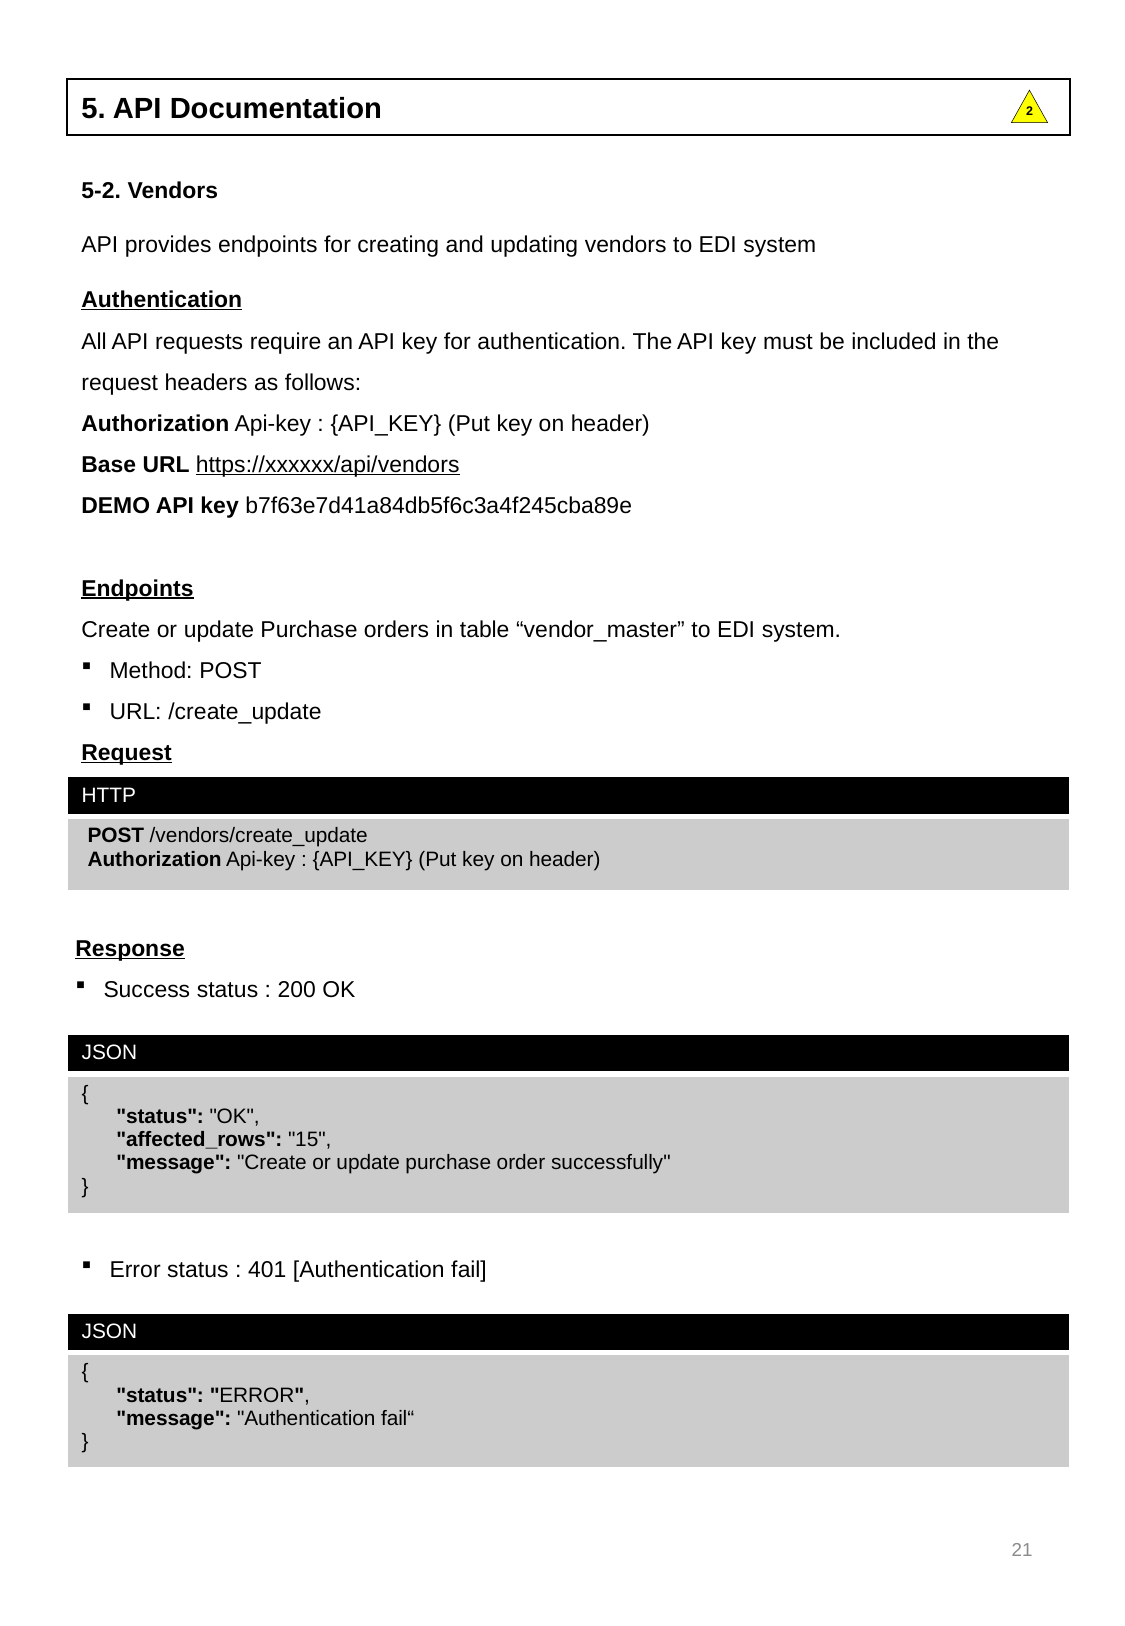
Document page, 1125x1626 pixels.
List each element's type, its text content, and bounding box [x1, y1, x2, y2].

text_box 5. API Documentation [66, 78, 1071, 136]
text_box Response Success status : 200 OK [60, 912, 1065, 1010]
table_header HTTP [68, 777, 1069, 814]
table_cell POST /vendors/create_update Authorization Api-key : {API_KEY} (Put key on header) [68, 819, 1069, 890]
text_box API provides endpoints for creating and updating vendors to EDI system Authentication All API requests require an API key for authentication. The API key must be included in the request headers as follows: Authorization Api-key : {API_KEY} (Put key on header) Base URL https://xxxxxx/api/vendors DEMO API key b7f63e7d41a84db5f6c3a4f245cba89e Endpoints Create or update Purchase orders in table “vendor_master” to EDI system. Method: POST URL: /create_update Request [66, 222, 1071, 776]
text_box 5-2. Vendors [66, 168, 1071, 211]
text_box 2 [1009, 88, 1050, 124]
table_header JSON [68, 1314, 1069, 1350]
table_cell { "status": "ERROR", "message": "Authentication fail“ } [68, 1355, 1069, 1467]
table_header JSON [68, 1035, 1069, 1071]
table_cell { "status": "OK", "affected_rows": "15", "message": "Create or update purchase order successfully" } [68, 1077, 1069, 1213]
slide_number 21 [794, 1506, 1048, 1593]
text_box Error status : 401 [Authentication fail] [66, 1233, 1071, 1312]
